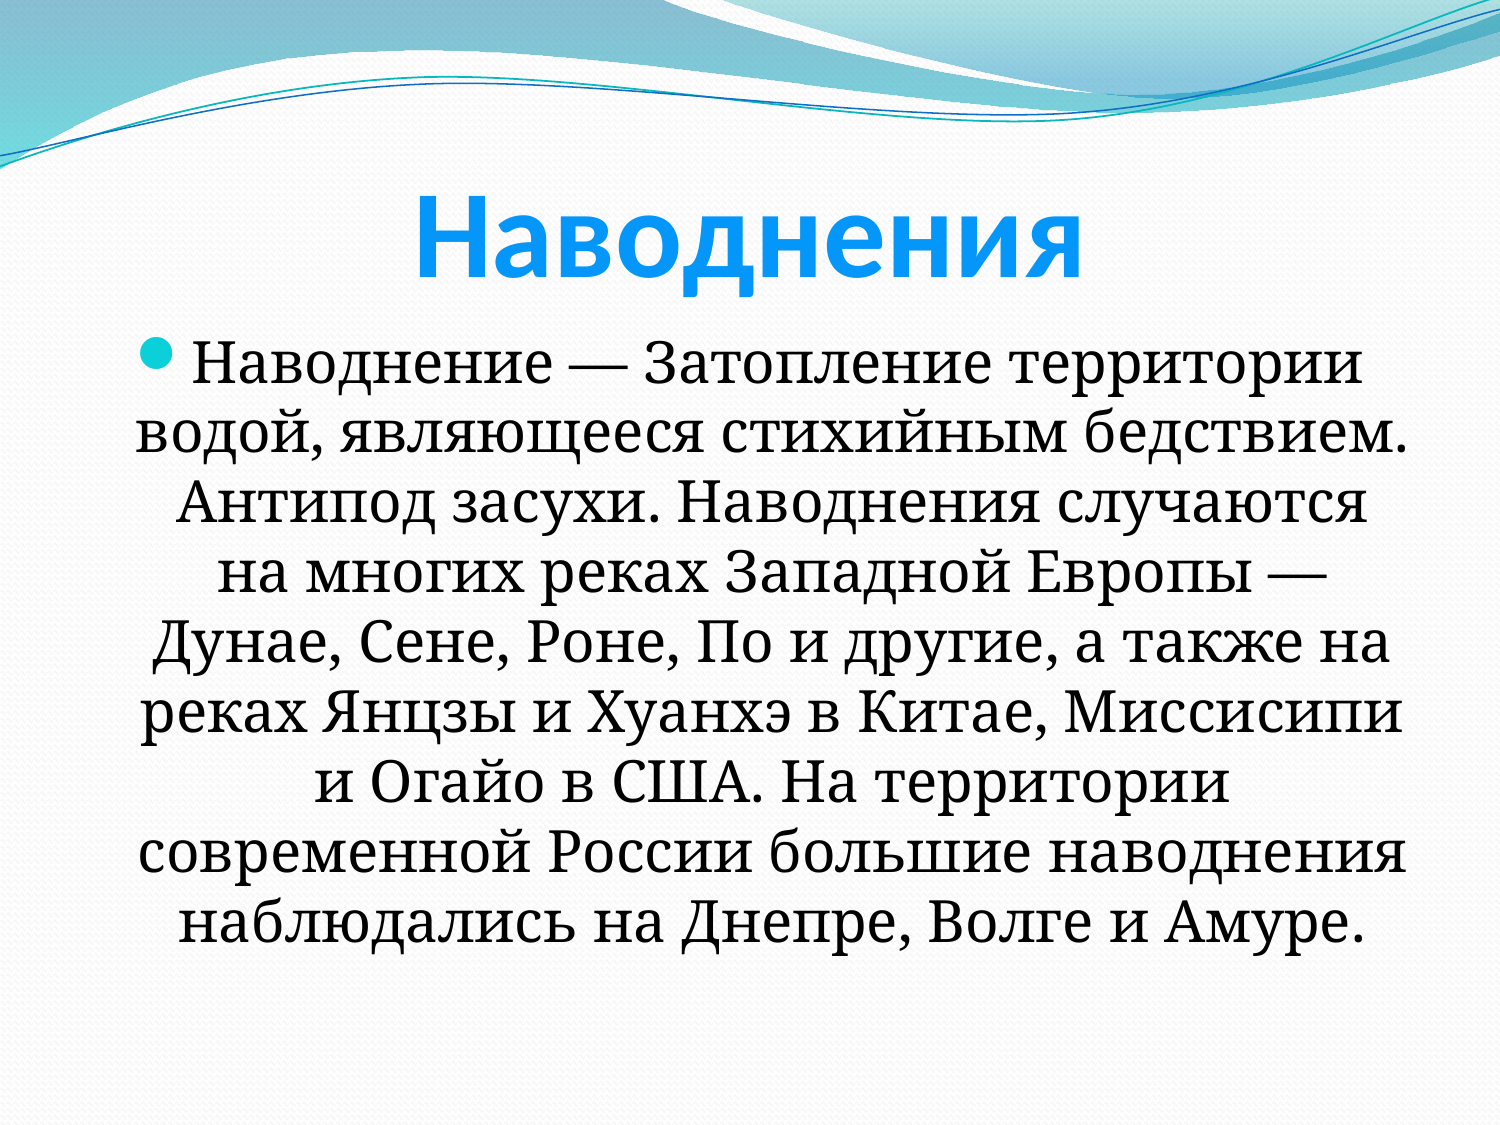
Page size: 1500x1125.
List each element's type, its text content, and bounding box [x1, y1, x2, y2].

title Наводнения [75, 115, 1425, 303]
list Наводнение — Затопление территории водой, являющееся стихийным бедствием. Антипод засухи. Наводнения случаются на многих реках Западной Европы — Дунае, Сене, Роне, По и другие, а также на реках Янцзы и Хуанхэ в Китае, Миссисипи и Огайо в США. На территории современной России большие наводнения наблюдались на Днепре, Волге и Амуре. [75, 317, 1425, 1038]
